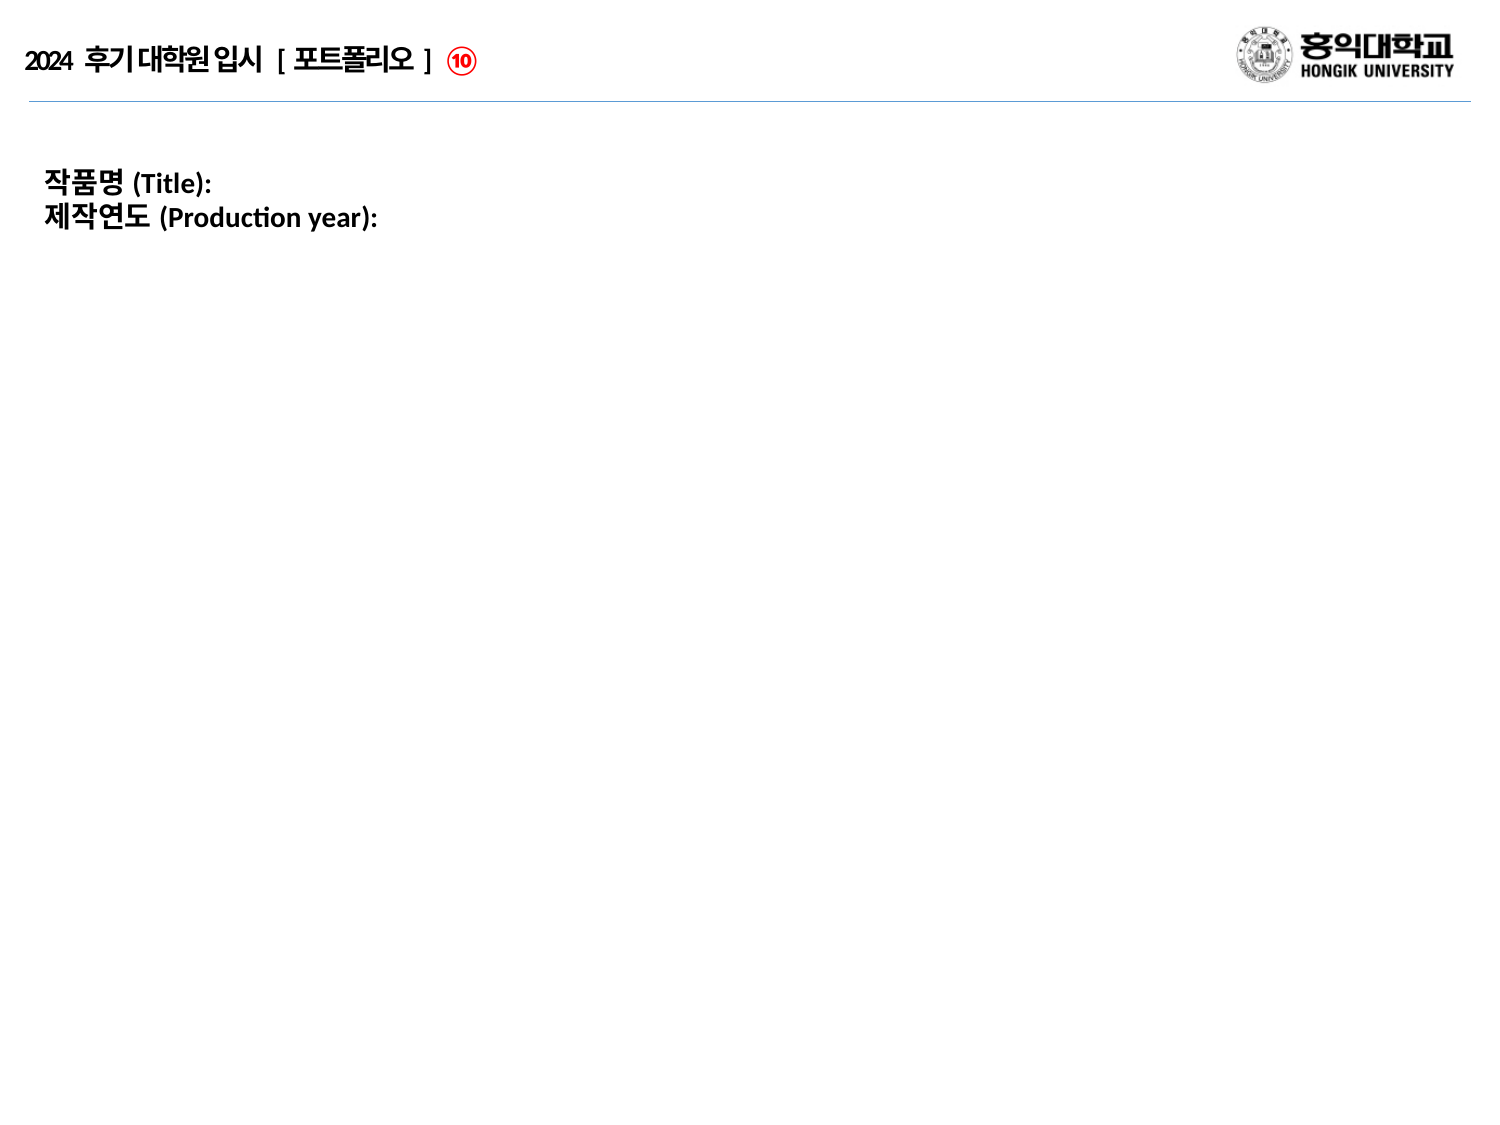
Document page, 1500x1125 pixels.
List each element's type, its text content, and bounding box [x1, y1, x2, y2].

picture [1210, 17, 1481, 94]
text_box 2024 후기 대학원 입시 [포트폴리오] ⑩ [4, 33, 495, 84]
text_box 작품명(Title): 제작연도(Production year): [29, 156, 687, 242]
